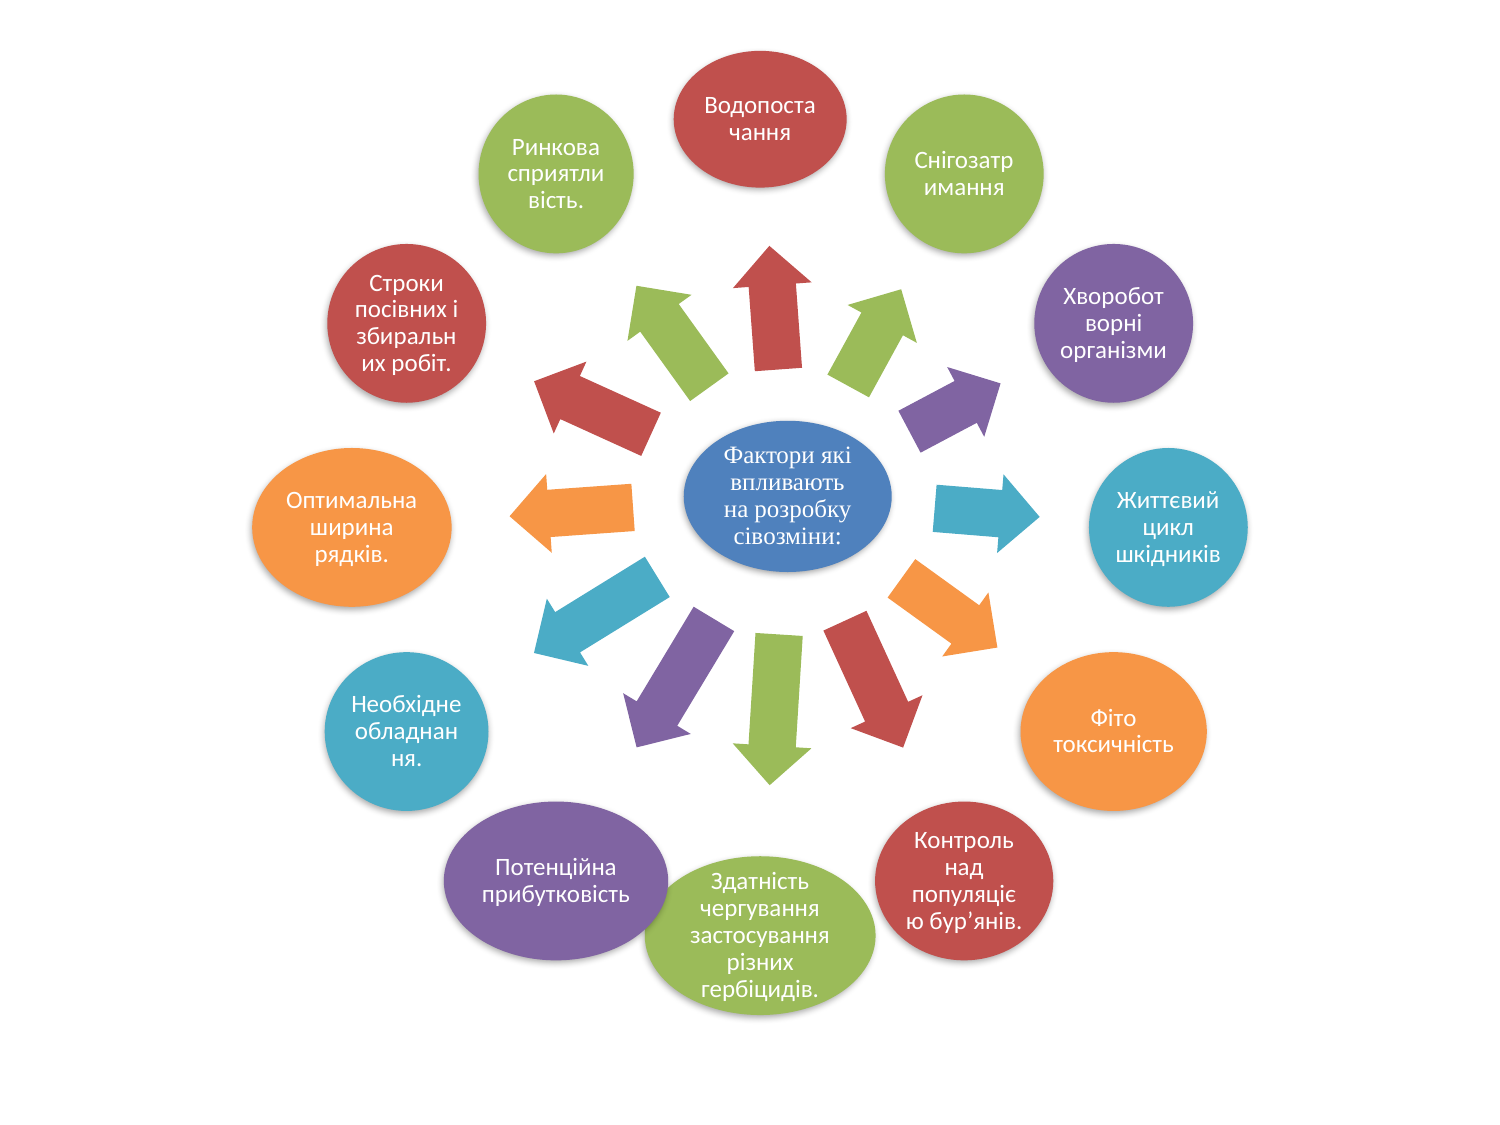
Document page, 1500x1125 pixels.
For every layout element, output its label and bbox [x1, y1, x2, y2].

text_box [0, 42, 1500, 1024]
